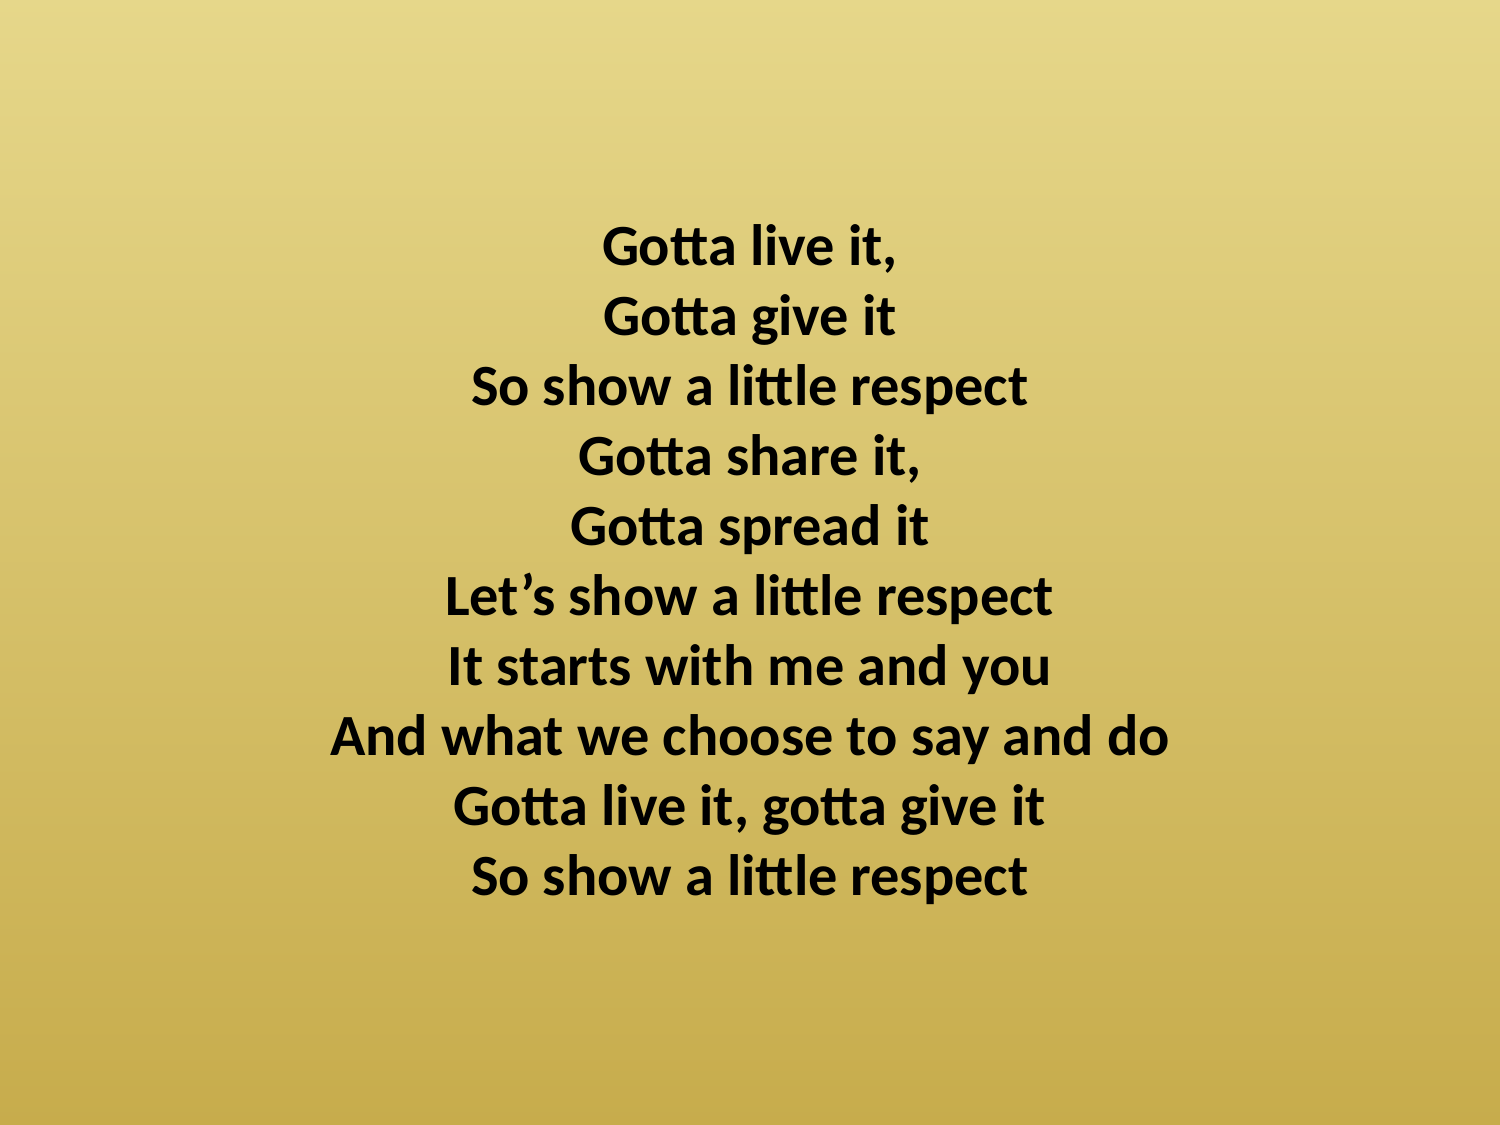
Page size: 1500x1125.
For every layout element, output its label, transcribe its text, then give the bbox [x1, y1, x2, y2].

text_box Gotta live it, Gotta give it So show a little respect Gotta share it, Gotta spread it Let’s show a little respect It starts with me and you And what we choose to say and do Gotta live it, gotta give it So show a little respect [0, 199, 1500, 915]
